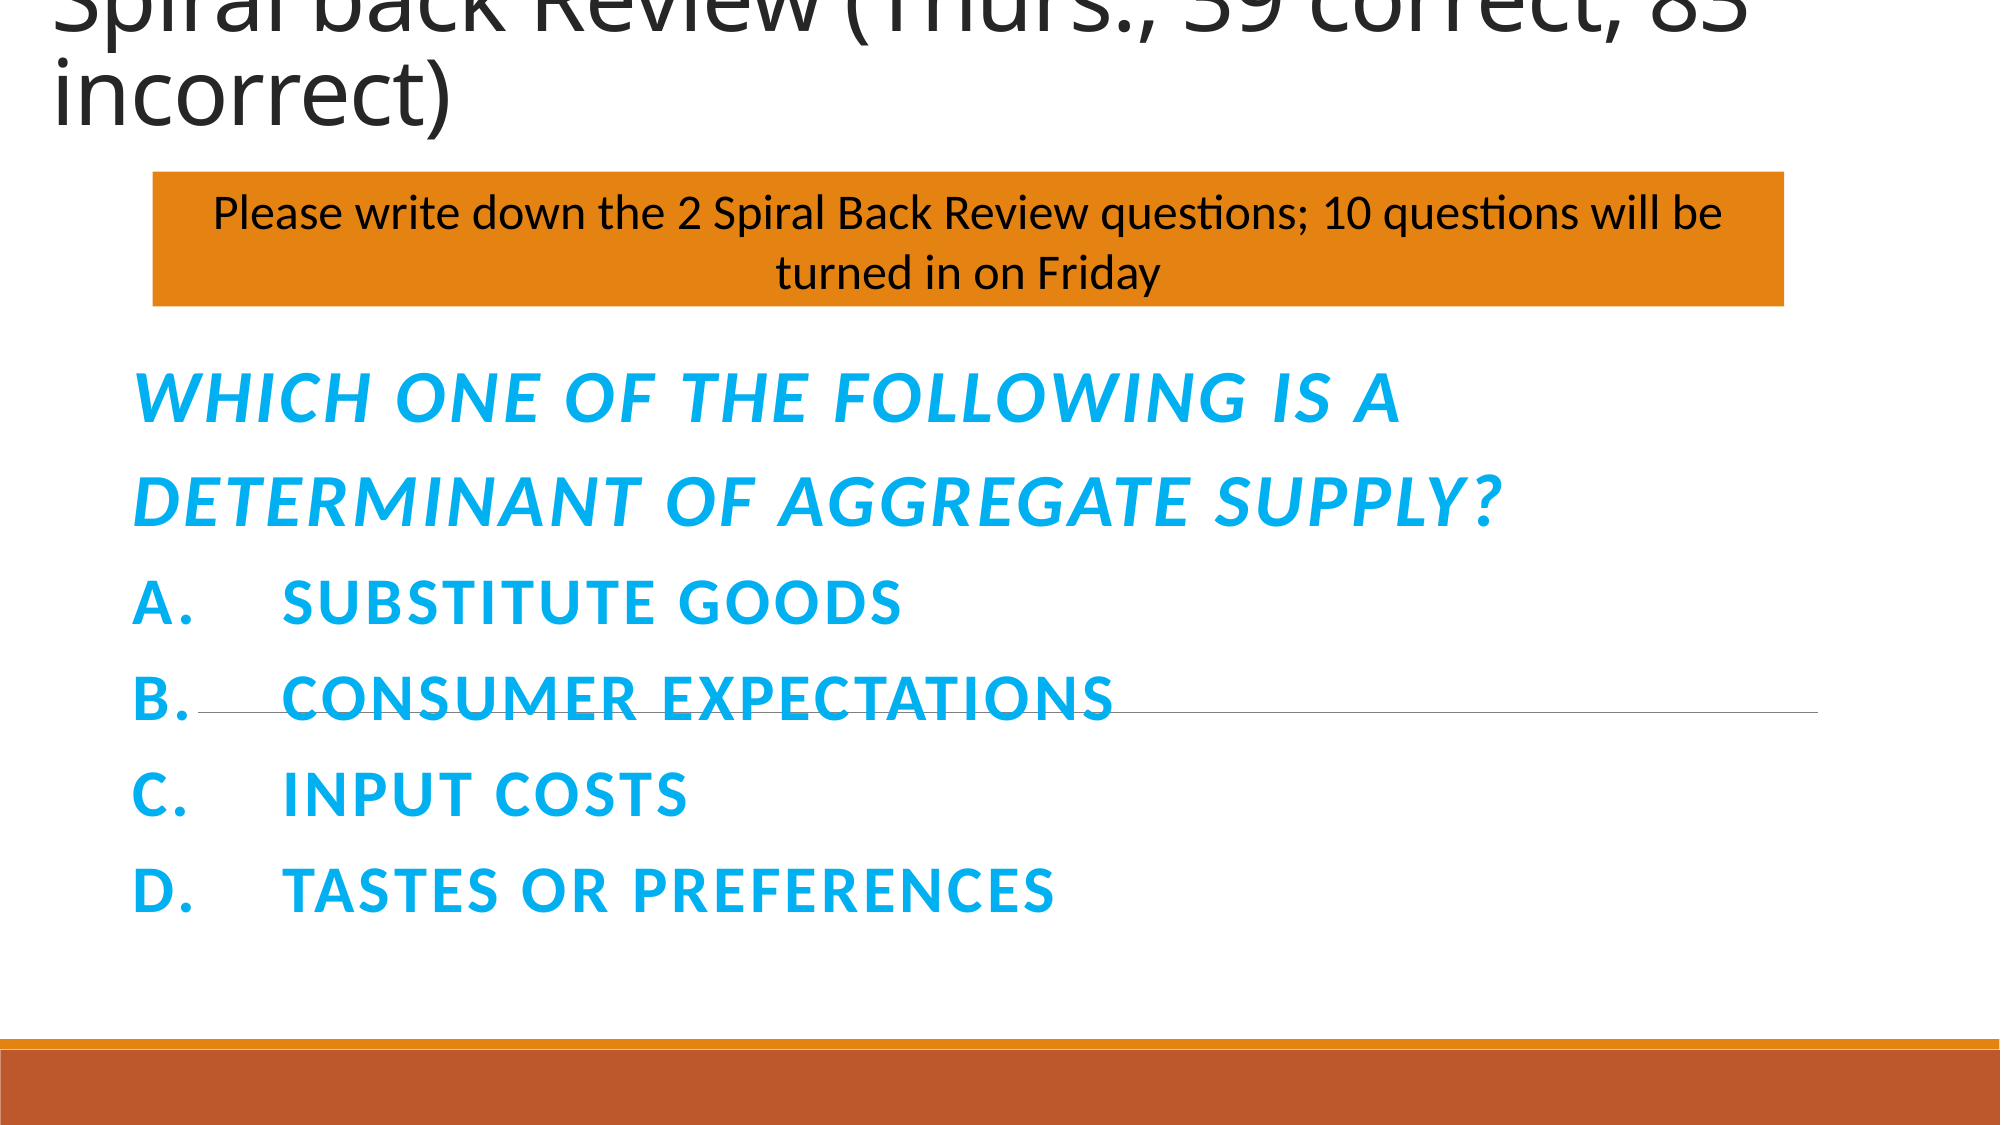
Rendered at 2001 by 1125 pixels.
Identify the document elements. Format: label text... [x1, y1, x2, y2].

title Spiral back Review (Thurs., 39 correct, 83 incorrect) [36, 0, 1900, 152]
text_box Please write down the 2 Spiral Back Review questions; 10 questions will be turned in on Friday [152, 171, 1785, 307]
text_box Which one of the following is a determinant of aggregate supply? A. substitute goods B. consumer expectations C. input costs D. tastes or preferences [117, 326, 1900, 1125]
